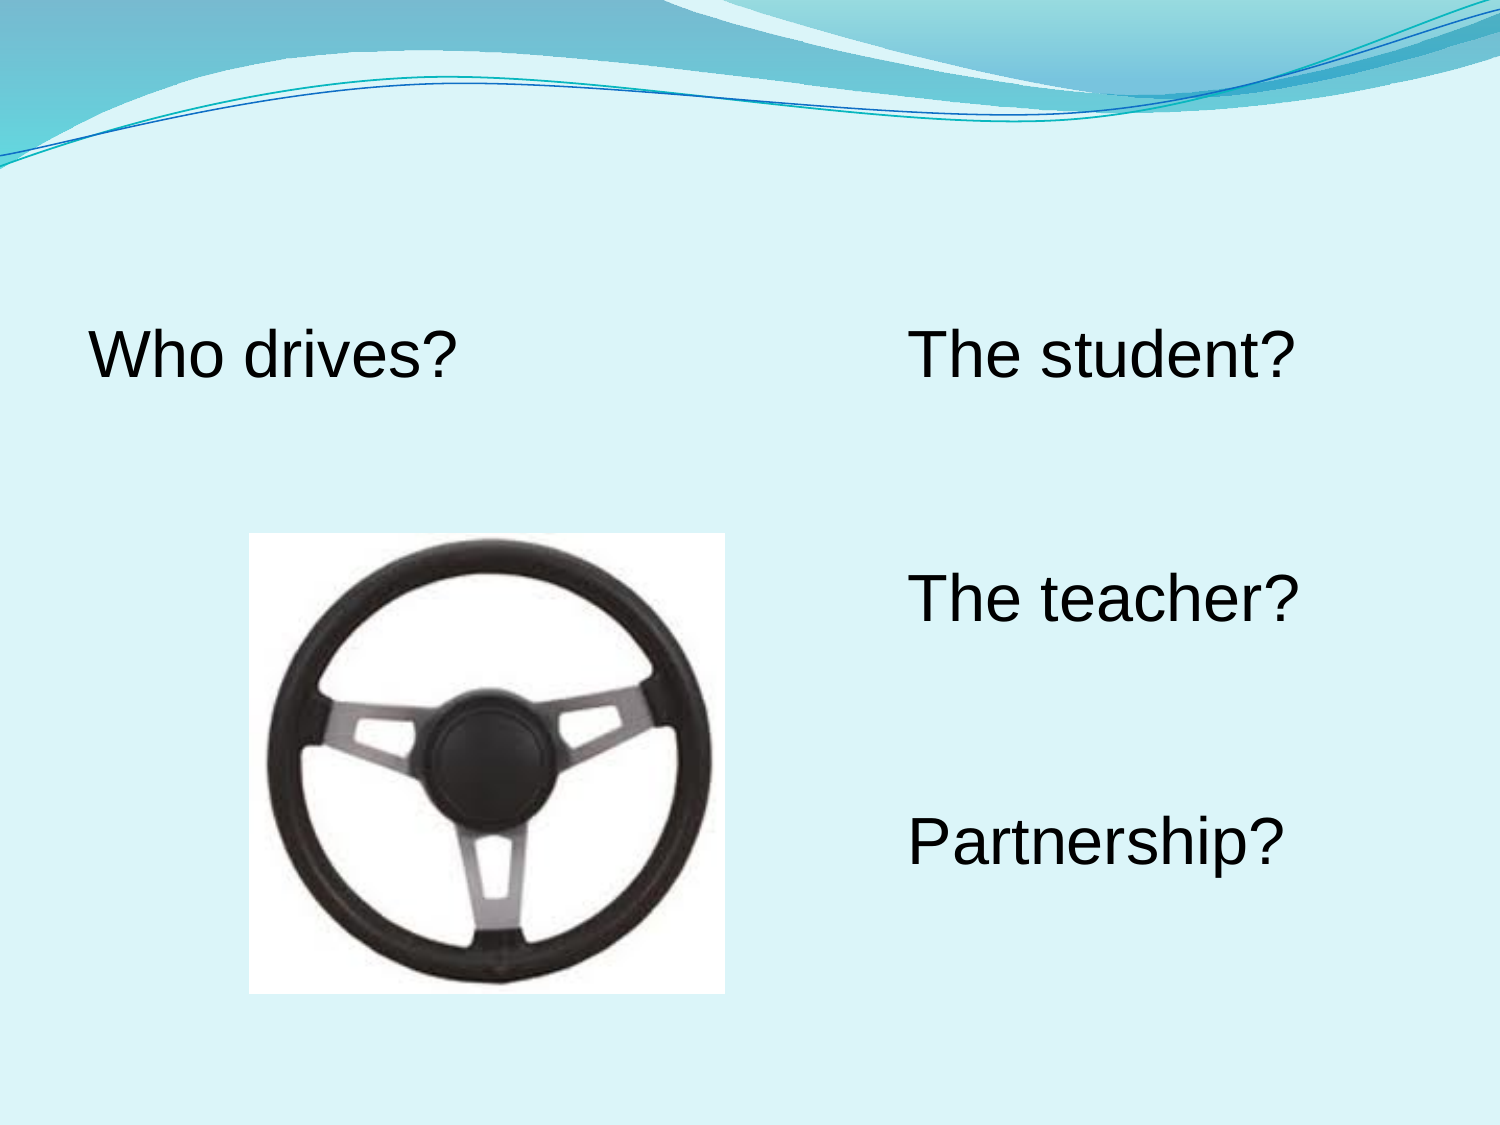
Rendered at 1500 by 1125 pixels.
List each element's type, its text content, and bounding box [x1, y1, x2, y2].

picture [249, 532, 725, 994]
text_box Who drives? [73, 303, 562, 398]
text_box The teacher? [893, 547, 1337, 642]
text_box The student? [893, 303, 1337, 398]
text_box Partnership? [893, 791, 1337, 886]
